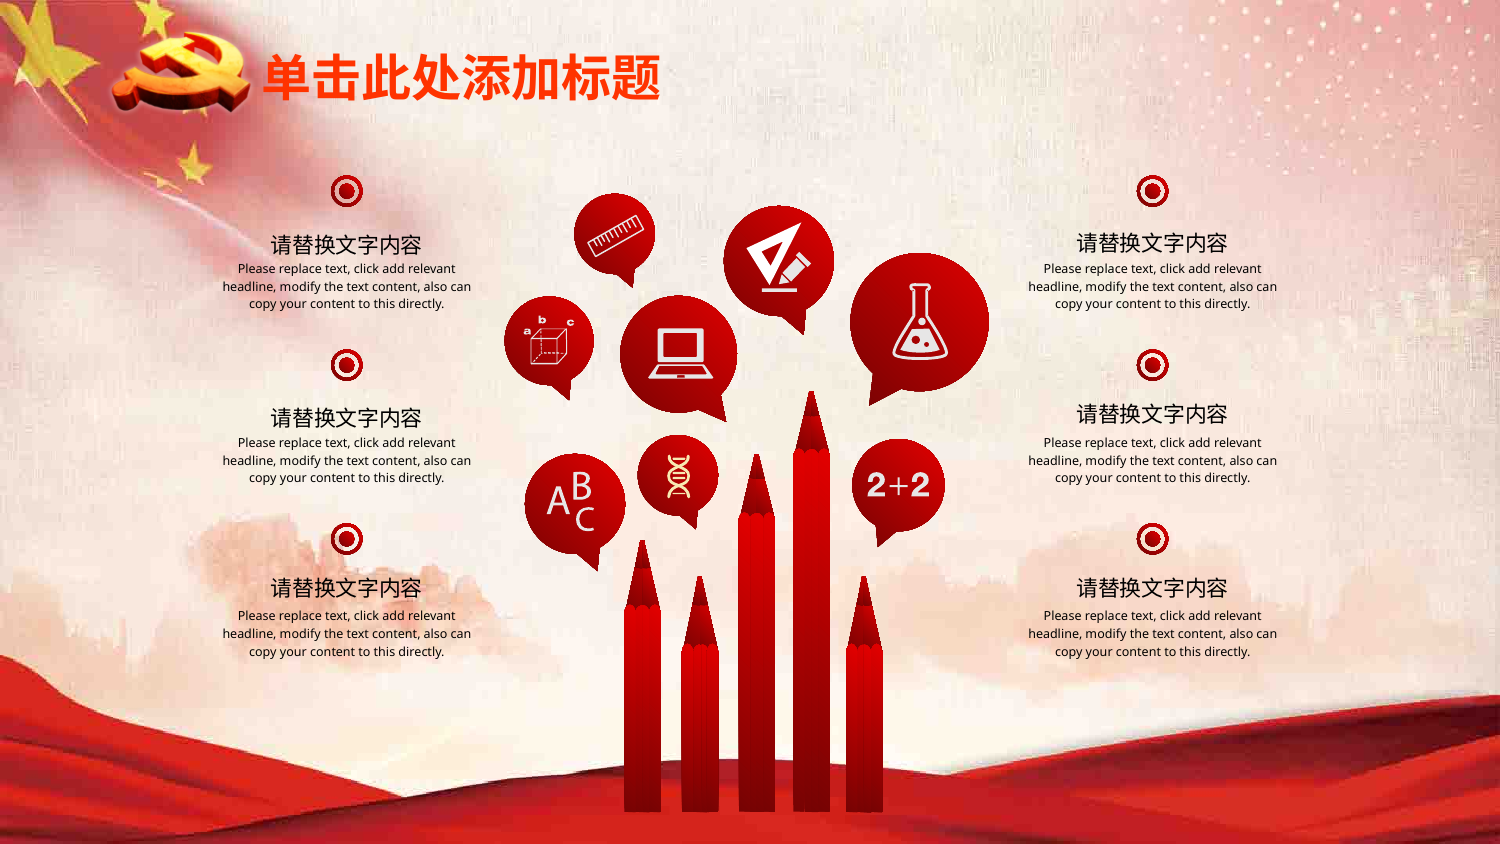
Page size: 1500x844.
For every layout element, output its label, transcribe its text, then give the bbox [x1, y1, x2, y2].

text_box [212, 399, 482, 486]
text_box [613, 288, 741, 422]
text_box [212, 225, 482, 312]
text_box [845, 576, 883, 813]
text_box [681, 576, 719, 812]
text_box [738, 454, 776, 812]
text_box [331, 175, 363, 207]
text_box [637, 435, 719, 530]
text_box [574, 193, 655, 288]
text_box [1136, 349, 1169, 381]
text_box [793, 391, 830, 812]
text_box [212, 569, 482, 660]
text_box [1018, 395, 1287, 486]
picture [0, 0, 1500, 844]
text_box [504, 296, 594, 401]
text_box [331, 523, 363, 555]
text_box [624, 540, 661, 813]
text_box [1136, 523, 1169, 555]
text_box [331, 349, 363, 381]
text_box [1136, 175, 1169, 207]
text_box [1018, 224, 1287, 312]
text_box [723, 205, 834, 335]
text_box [524, 453, 626, 571]
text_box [852, 439, 945, 548]
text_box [1018, 569, 1287, 660]
text_box 单击此处添加标题 [259, 38, 677, 114]
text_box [846, 246, 996, 406]
